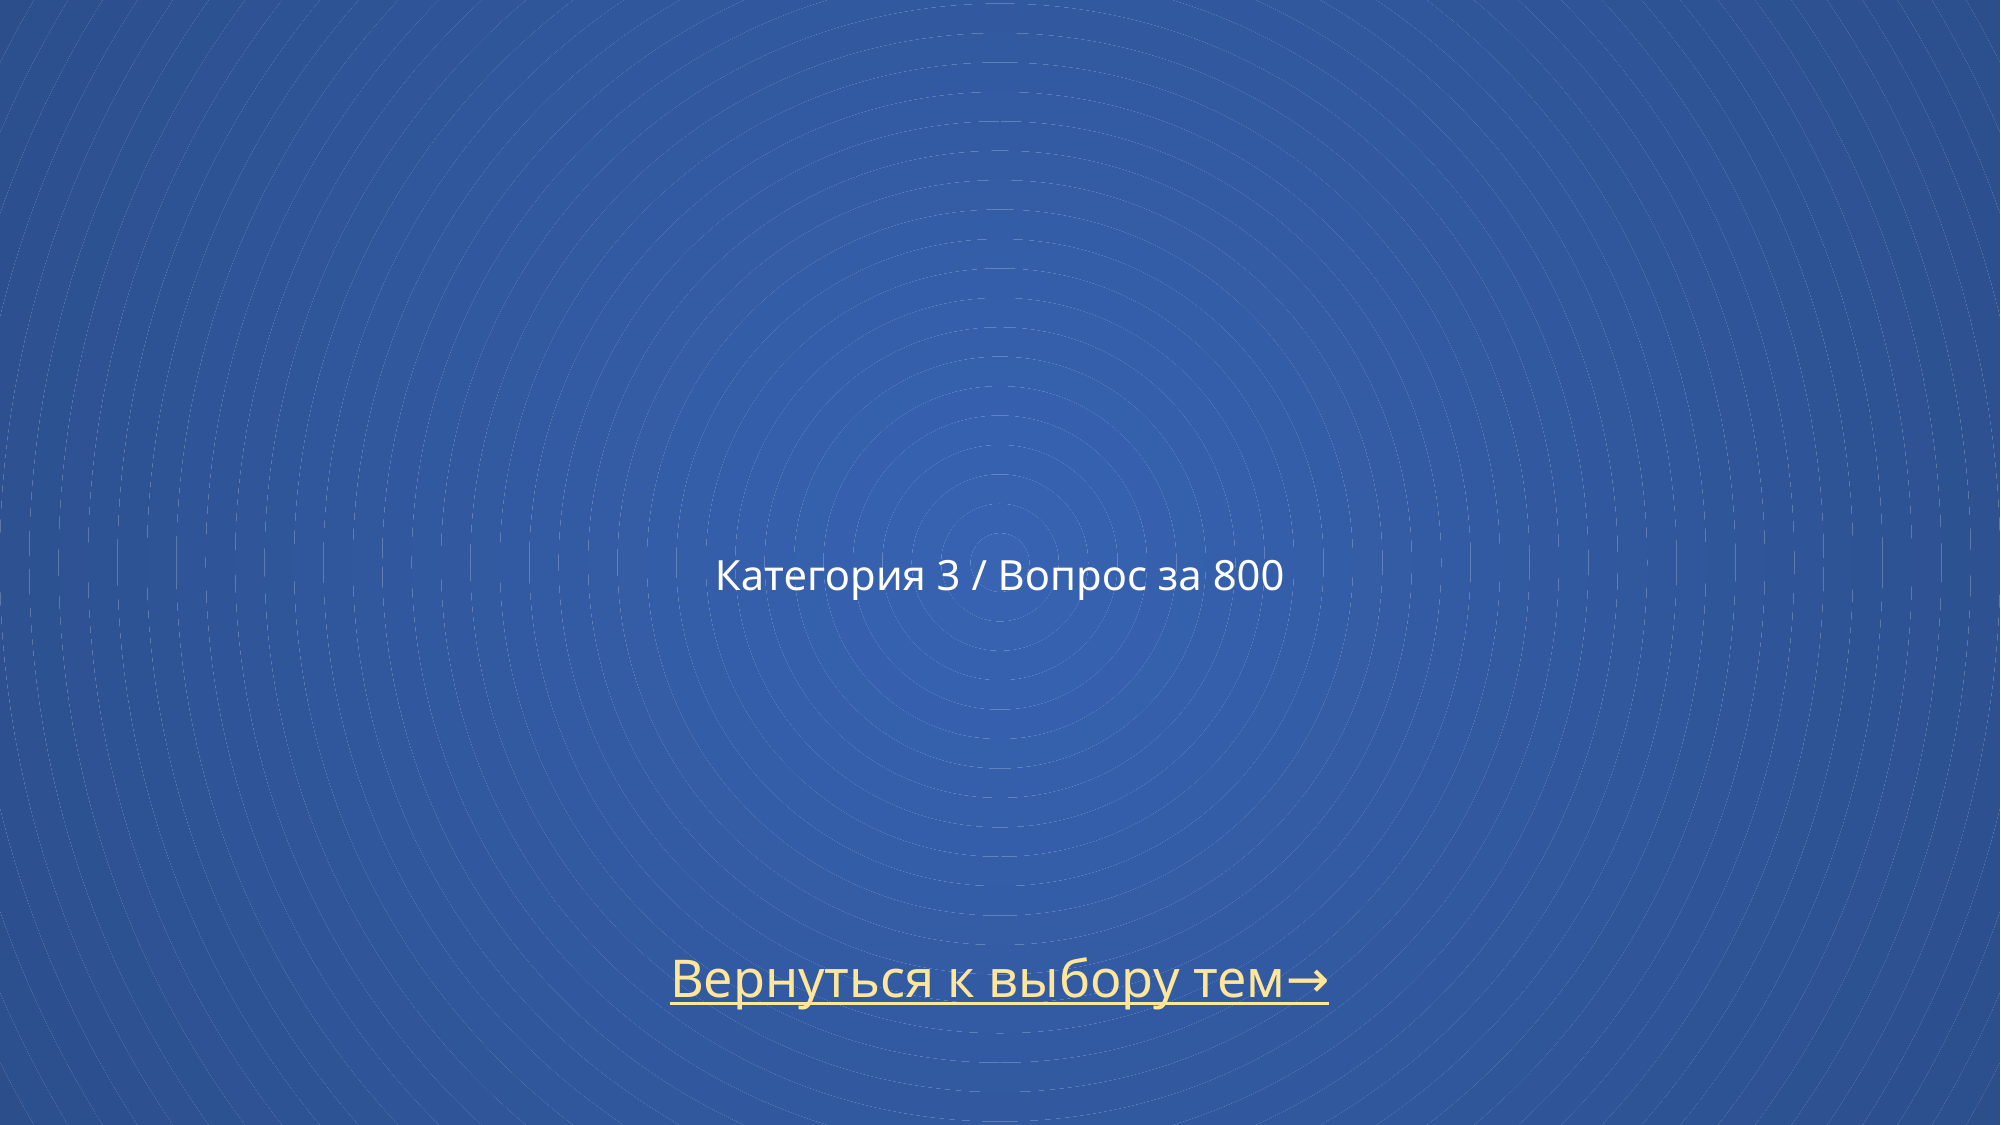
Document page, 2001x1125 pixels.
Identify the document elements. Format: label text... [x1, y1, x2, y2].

text_box Вернуться к выбору тем→ [655, 938, 1345, 1016]
